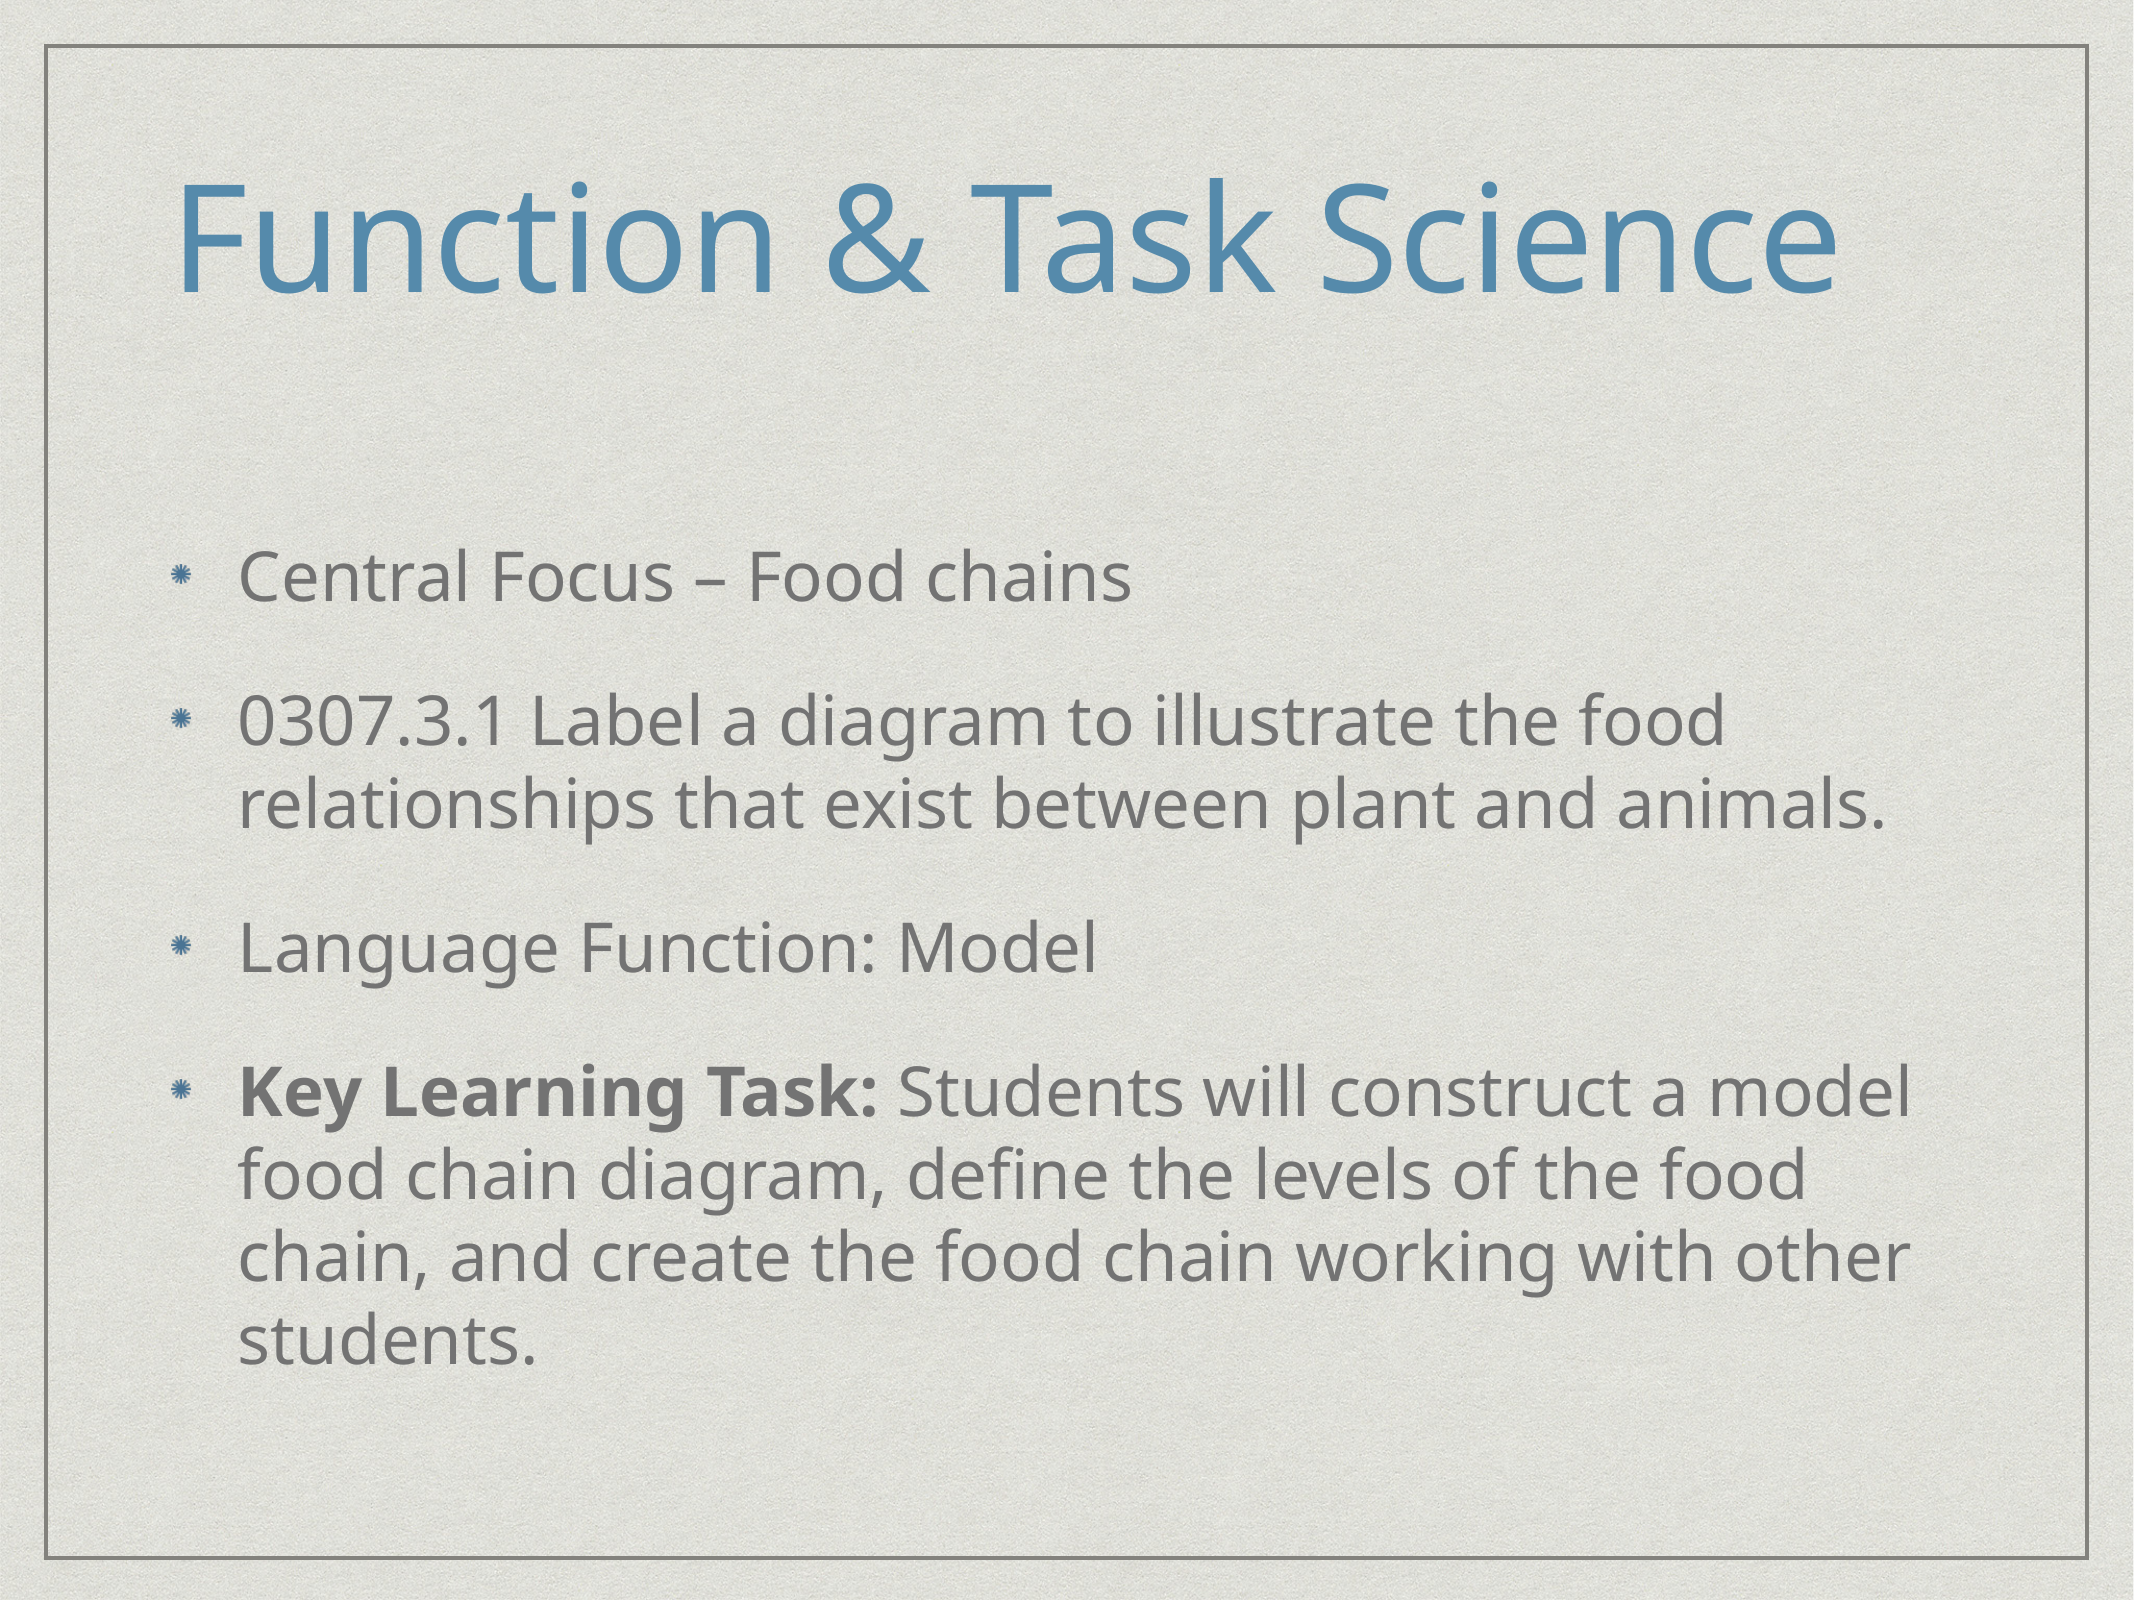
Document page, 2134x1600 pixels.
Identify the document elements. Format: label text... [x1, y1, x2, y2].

picture [0, 0, 2134, 1600]
list Central Focus – Food chains 0307.3.1 Label a diagram to illustrate the food relationships that exist between plant and animals. Language Function: Model Key Learning Task: Students will construct a model food chain diagram, define the levels of the food chain, and create the food chain working with other students. [170, 388, 1963, 1393]
title Function & Task Science [170, 43, 1963, 388]
